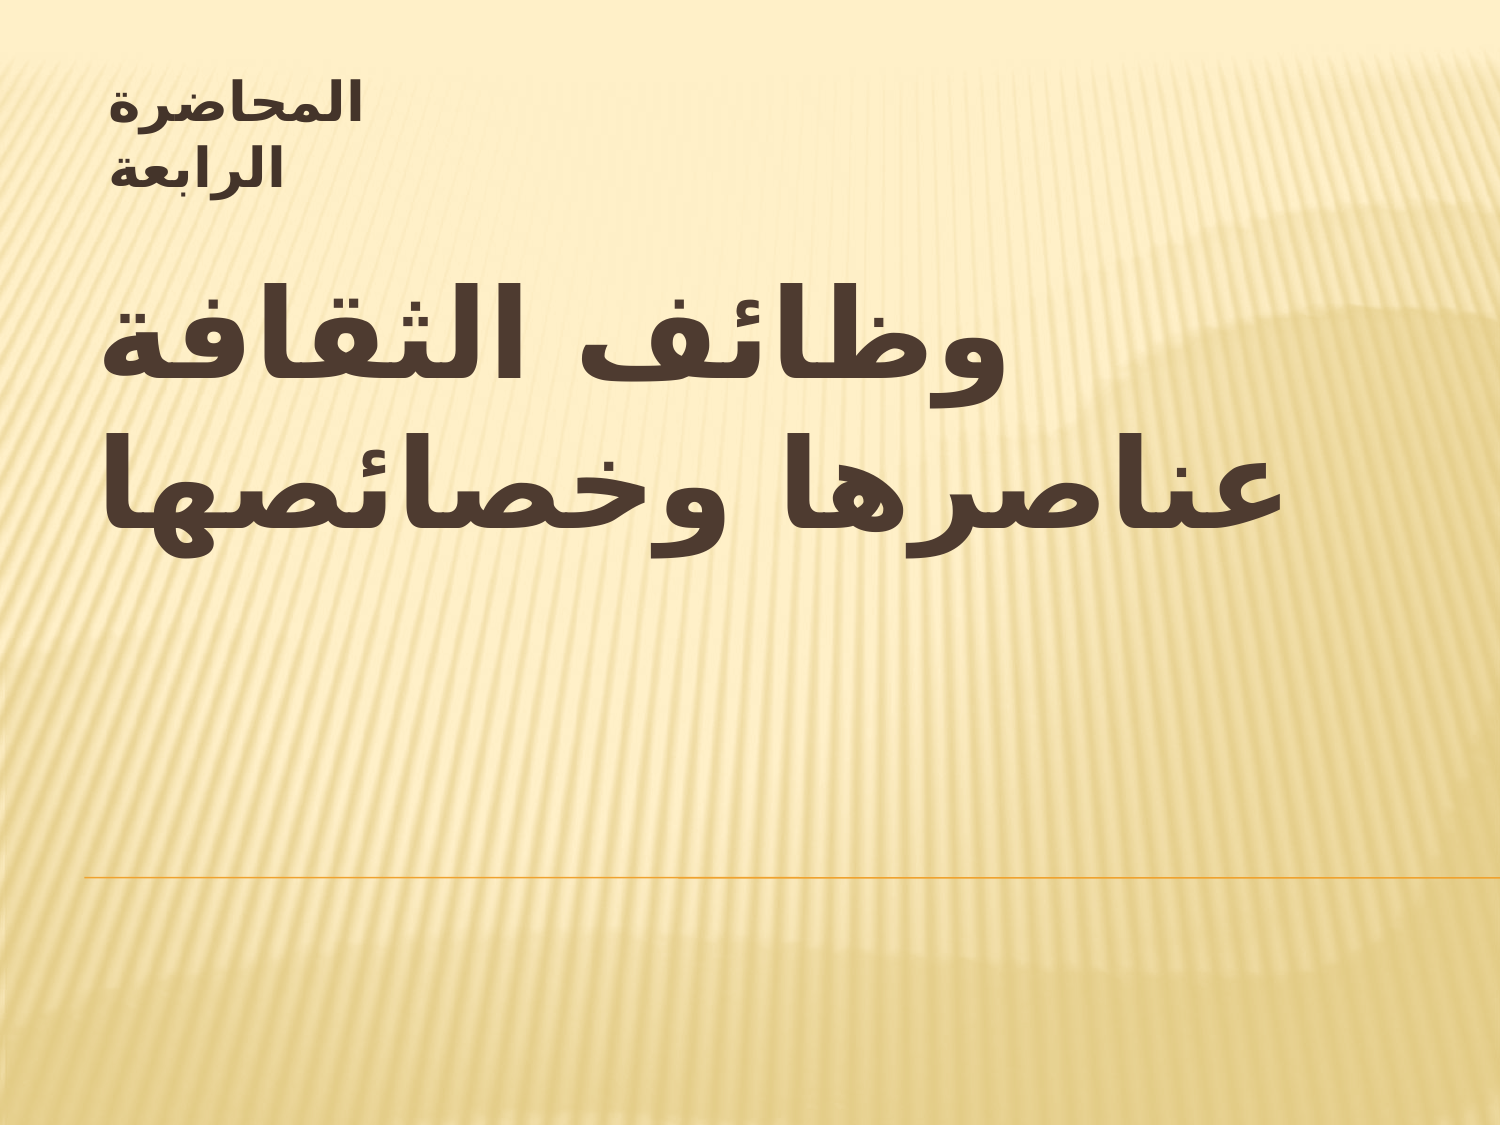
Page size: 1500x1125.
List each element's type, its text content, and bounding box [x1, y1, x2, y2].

subtitle المحاضرة الرابعة [93, 58, 551, 206]
title وظائف الثقافة عناصرها وخصائصها [82, 246, 1470, 447]
